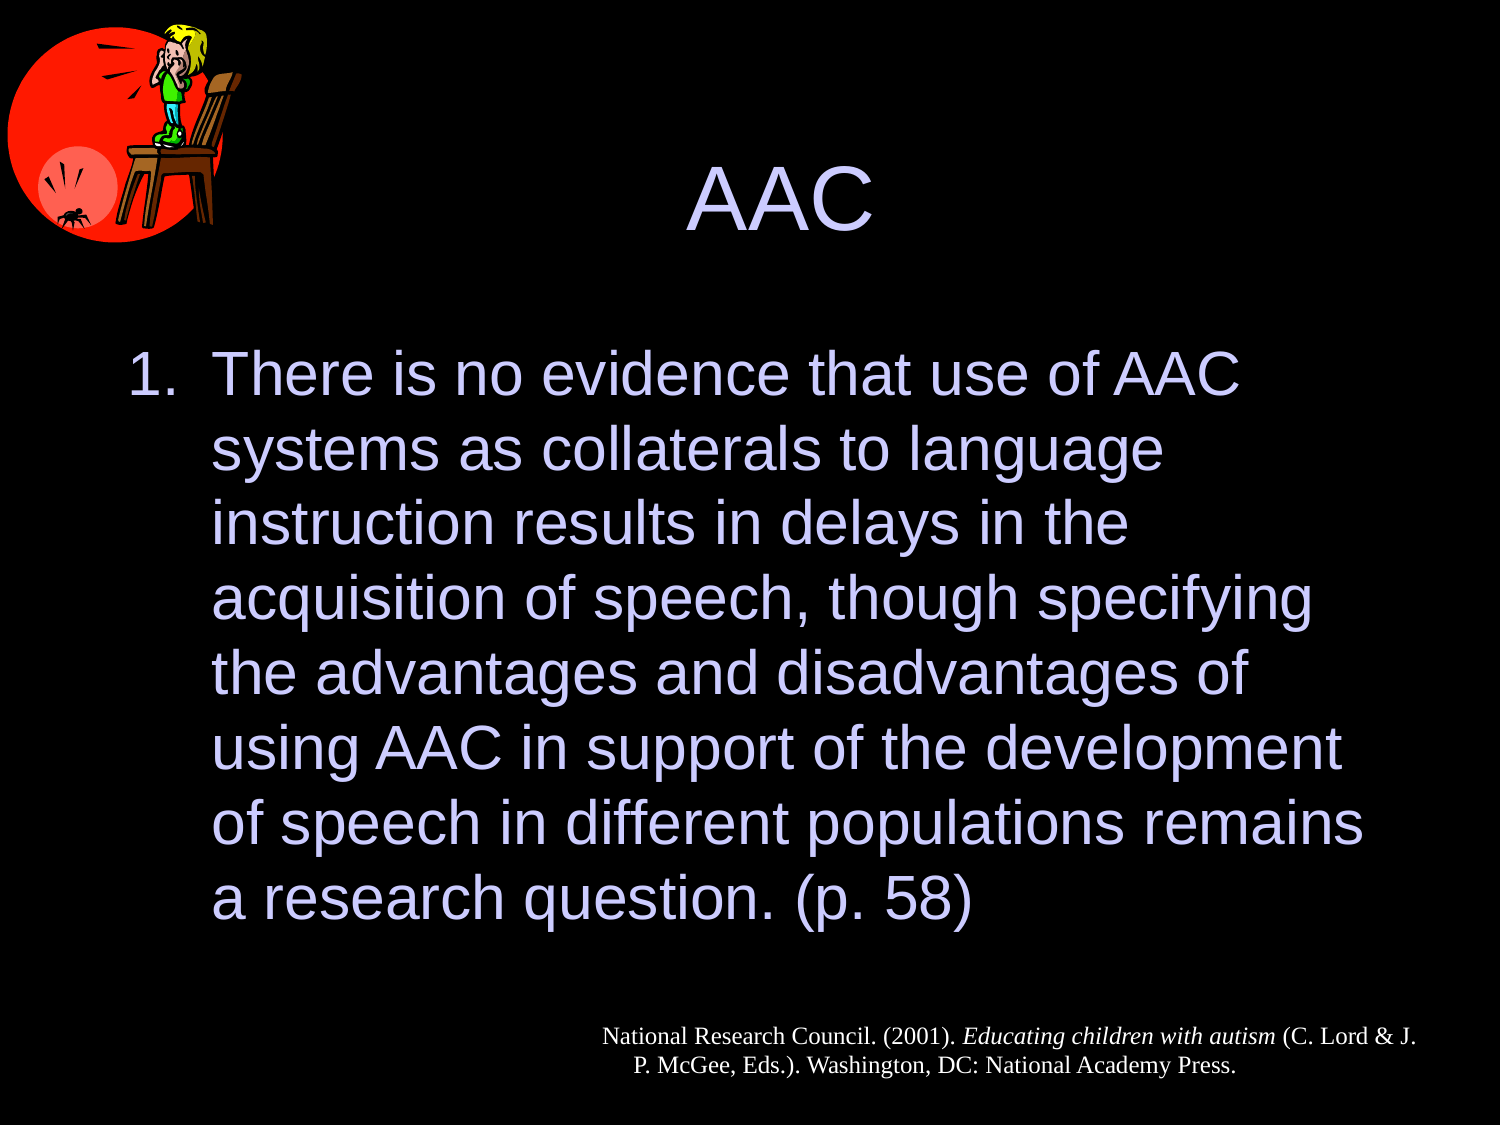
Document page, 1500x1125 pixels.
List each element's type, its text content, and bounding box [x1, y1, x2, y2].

picture [0, 0, 245, 251]
list There is no evidence that use of AAC systems as collaterals to language instruction results in delays in the acquisition of speech, though specifying the advantages and disadvantages of using AAC in support of the development of speech in different populations remains a research question. (p. 58) [112, 324, 1388, 1001]
text_box National Research Council. (2001). Educating children with autism (C. Lord & J. P. McGee, Eds.). Washington, DC: National Academy Press. [587, 1011, 1488, 1087]
title AAC [174, 99, 1388, 288]
